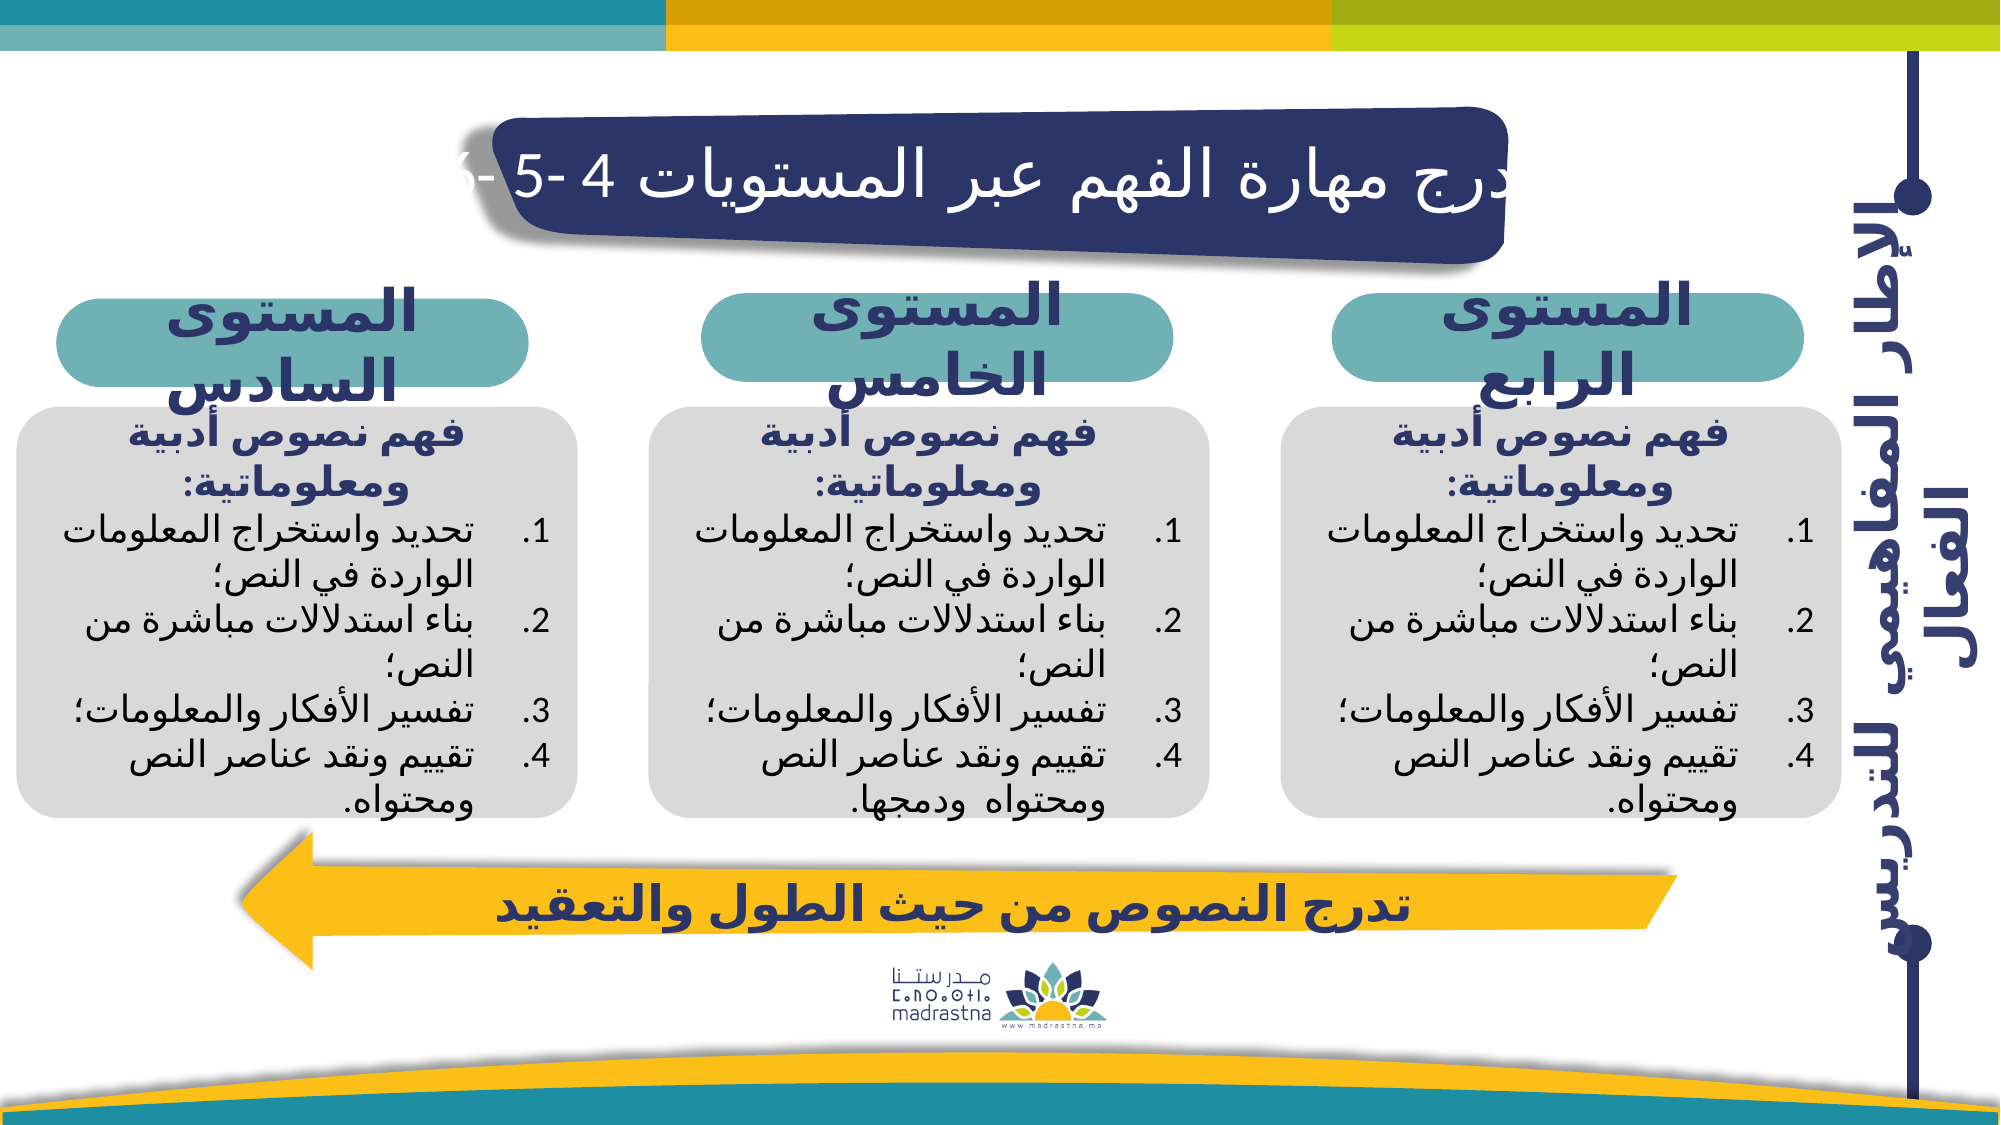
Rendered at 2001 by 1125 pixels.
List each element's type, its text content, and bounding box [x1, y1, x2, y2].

text_box الإطار المفاهيمي للتدريس الفعال [1832, 136, 1988, 1021]
picture [893, 962, 1107, 1028]
text_box تدرج النصوص من حيث الطول والتعقيد [241, 828, 1680, 974]
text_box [0, 0, 2000, 52]
text_box المستوى السادس [55, 297, 530, 389]
text_box فهم نصوص أدبية ومعلوماتية: تحديد واستخراج المعلومات الواردة في النص؛ بناء استدلالات مباشرة من النص؛ تفسير الأفكار والمعلومات؛ تقييم ونقد عناصر النص ومحتواه ودمجها. [647, 405, 1211, 820]
text_box المستوى الرابع [1330, 292, 1806, 383]
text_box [1894, 925, 1931, 1052]
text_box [0, 1052, 2000, 1125]
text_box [1894, 52, 1931, 215]
text_box المستوى الخامس [700, 292, 1175, 383]
text_box فهم نصوص أدبية ومعلوماتية: تحديد واستخراج المعلومات الواردة في النص؛ بناء استدلالات مباشرة من النص؛ تفسير الأفكار والمعلومات؛ تقييم ونقد عناصر النص ومحتواه. [1279, 405, 1843, 820]
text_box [335, 71, 1665, 267]
text_box فهم نصوص أدبية ومعلوماتية: تحديد واستخراج المعلومات الواردة في النص؛ بناء استدلالات مباشرة من النص؛ تفسير الأفكار والمعلومات؛ تقييم ونقد عناصر النص ومحتواه. [15, 405, 579, 820]
